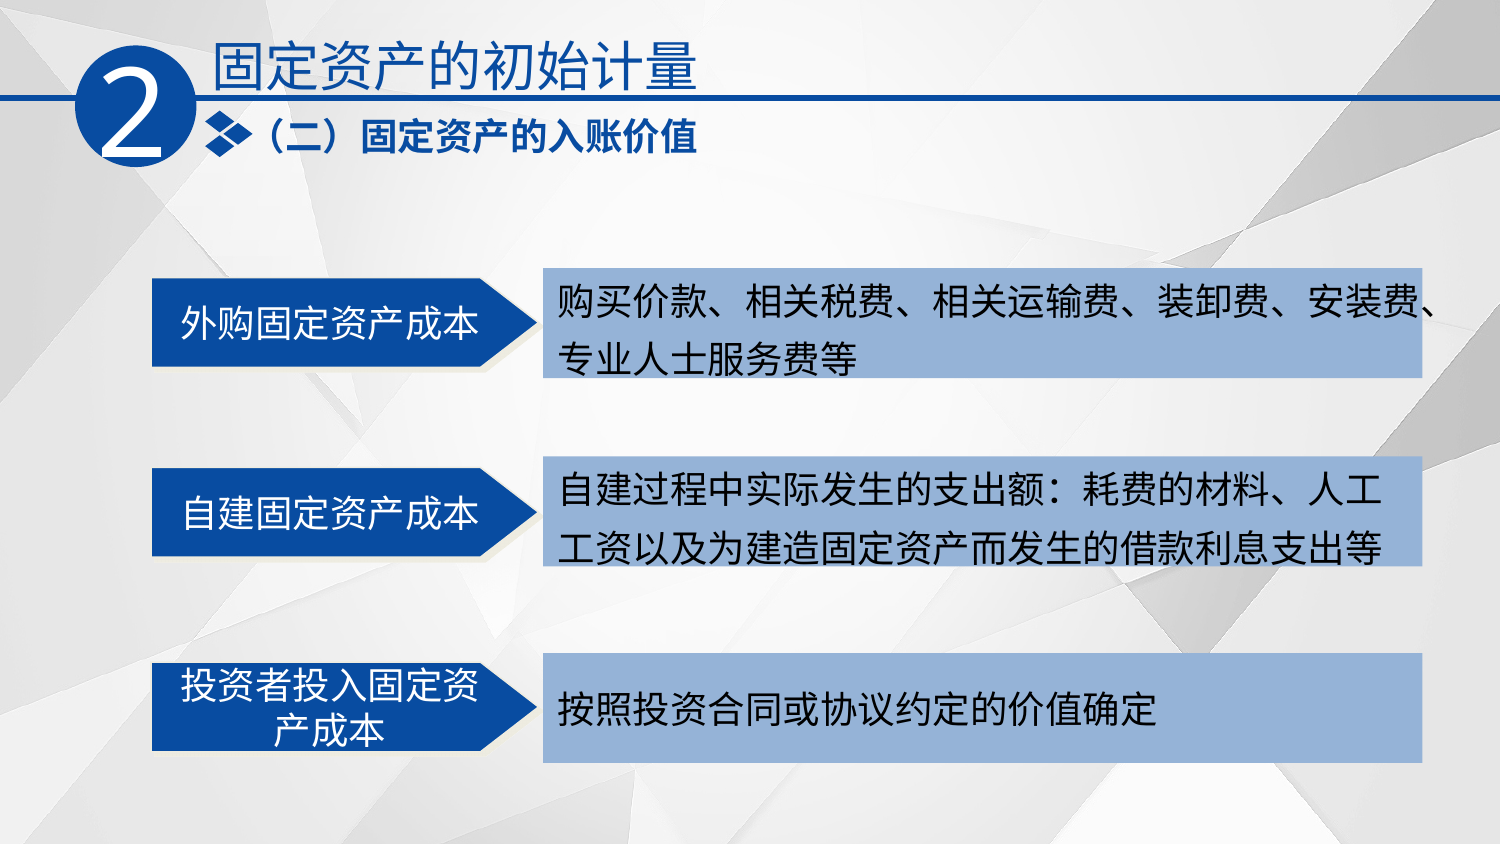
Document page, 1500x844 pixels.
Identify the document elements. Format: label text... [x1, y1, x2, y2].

text_box （二）固定资产的入账价值 [235, 107, 711, 164]
text_box 按照投资合同或协议约定的价值确定 [543, 653, 1423, 763]
text_box 2 [84, 107, 203, 171]
picture [0, 0, 1500, 95]
text_box 2 [84, 45, 203, 97]
text_box 自建过程中实际发生的支出额：耗费的材料、人工 工资以及为建造固定资产而发生的借款利息支出等 [543, 456, 1423, 567]
text_box [223, 122, 253, 145]
text_box 自建固定资产成本 [151, 467, 539, 558]
text_box 购买价款、相关税费、相关运输费、装卸费、安装费、 专业人士服务费等 [543, 268, 1423, 379]
text_box [205, 135, 235, 158]
picture [0, 101, 1500, 844]
text_box [75, 74, 84, 97]
text_box 投资者投入固定资产成本 [151, 662, 539, 752]
text_box [75, 107, 84, 138]
text_box 固定资产的初始计量 [198, 37, 713, 92]
text_box [205, 110, 235, 133]
text_box 外购固定资产成本 [151, 277, 539, 368]
